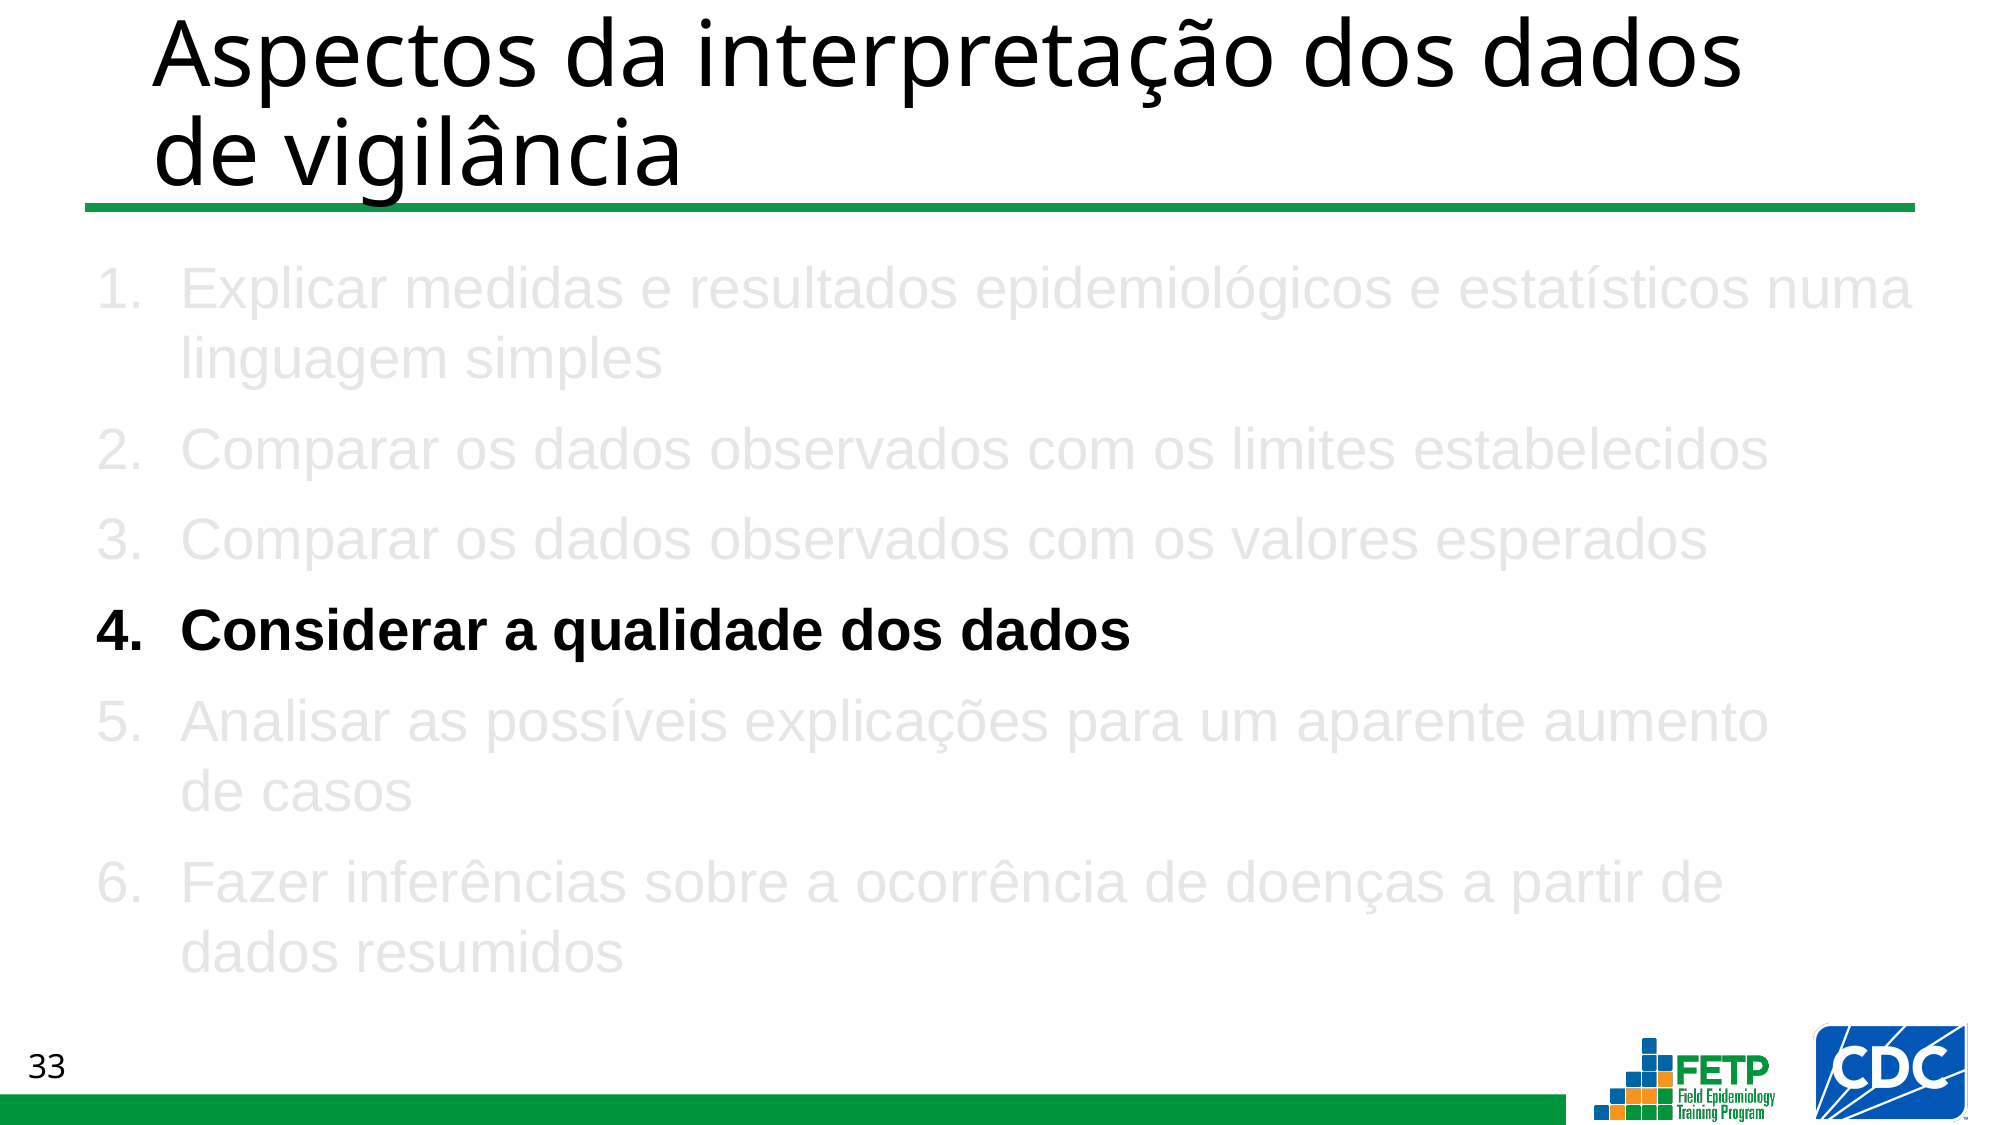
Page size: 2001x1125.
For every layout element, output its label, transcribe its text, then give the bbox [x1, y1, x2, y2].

picture [1813, 1023, 1968, 1122]
text_box Explicar medidas e resultados epidemiológicos e estatísticos numa linguagem simples Comparar os dados observados com os limites estabelecidos Comparar os dados observados com os valores esperados Considerar a qualidade dos dados Analisar as possíveis explicações para um aparente aumento de casos Fazer inferências sobre a ocorrência de doenças a partir de dados resumidos [81, 242, 1973, 1004]
title Aspectos da interpretação dos dados de vigilância [137, 0, 1863, 207]
picture [1594, 1038, 1775, 1122]
